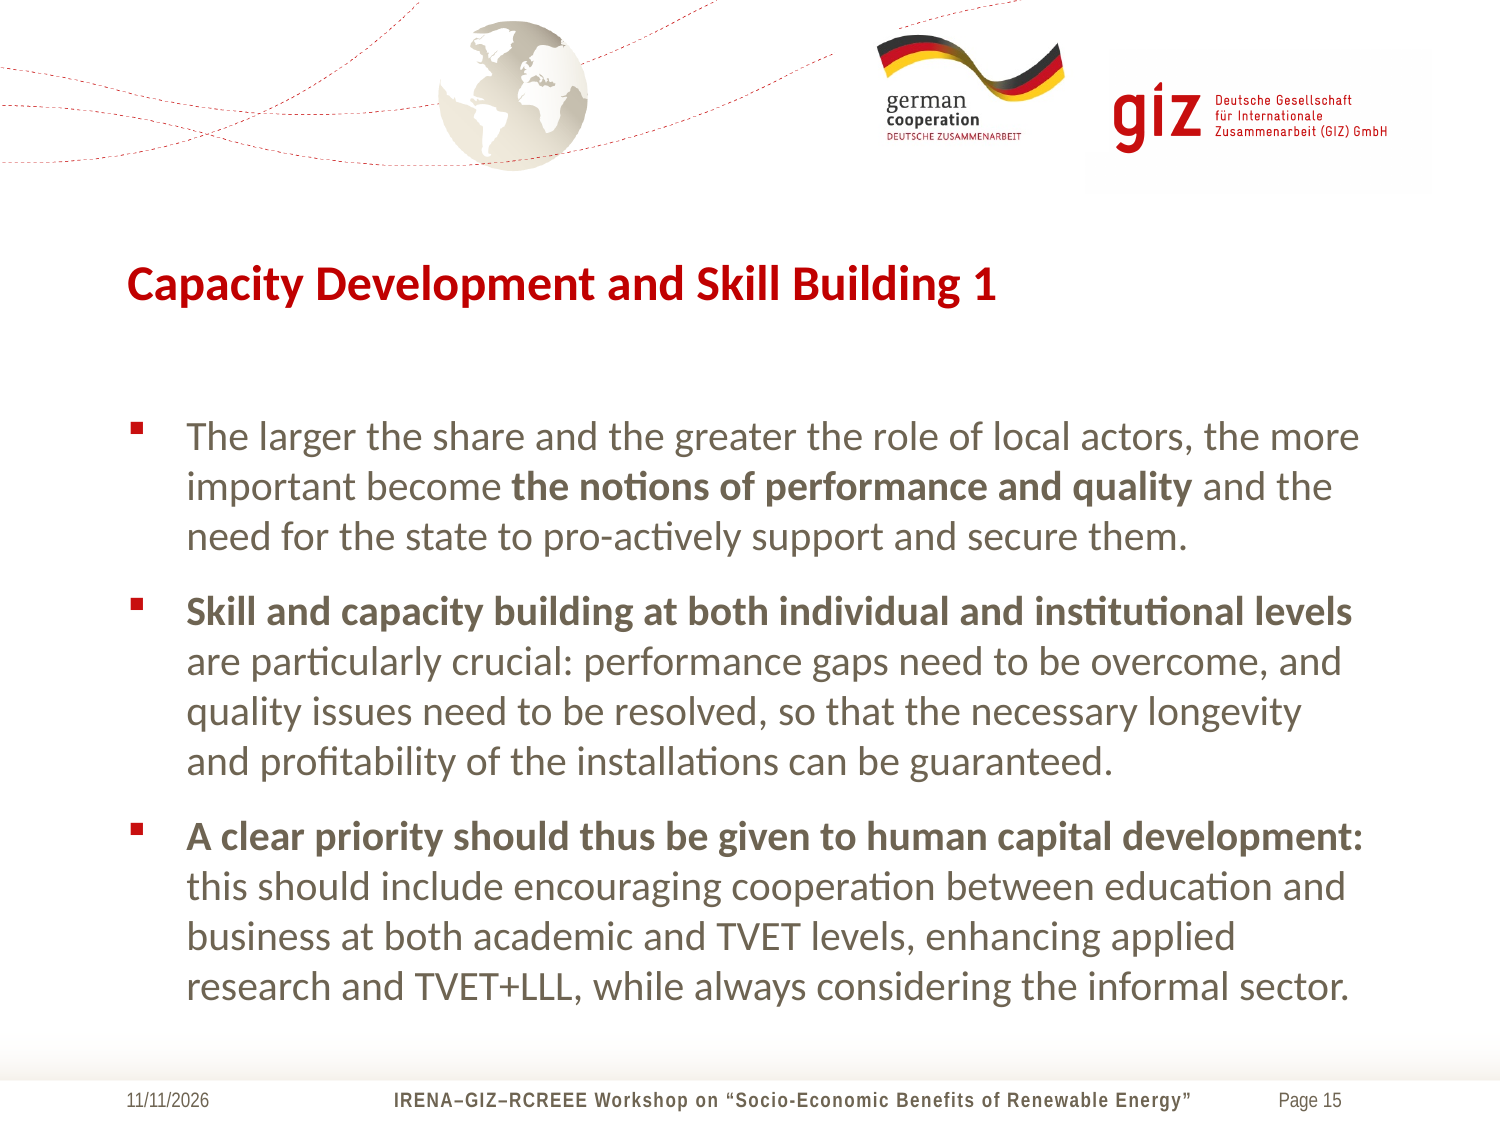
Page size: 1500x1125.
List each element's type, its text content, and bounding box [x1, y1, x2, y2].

picture [0, 959, 1500, 1081]
picture [0, 0, 1500, 194]
list The larger the share and the greater the role of local actors, the more important become the notions of performance and quality and the need for the state to pro-actively support and secure them. Skill and capacity building at both individual and institutional levels are particularly crucial: performance gaps need to be overcome, and quality issues need to be resolved, so that the necessary longevity and profitability of the installations can be guaranteed. A clear priority should thus be given to human capital development: this should include encouraging cooperation between education and business at both academic and TVET levels, enhancing applied research and TVET+LLL, while always considering the informal sector. [111, 401, 1389, 1028]
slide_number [111, 1079, 325, 1121]
title Capacity Development and Skill Building 1 [111, 243, 1389, 345]
footer IRENA–GIZ–RCREEE Workshop on “Socio-Economic Benefits of Renewable Energy” [325, 1079, 1265, 1121]
